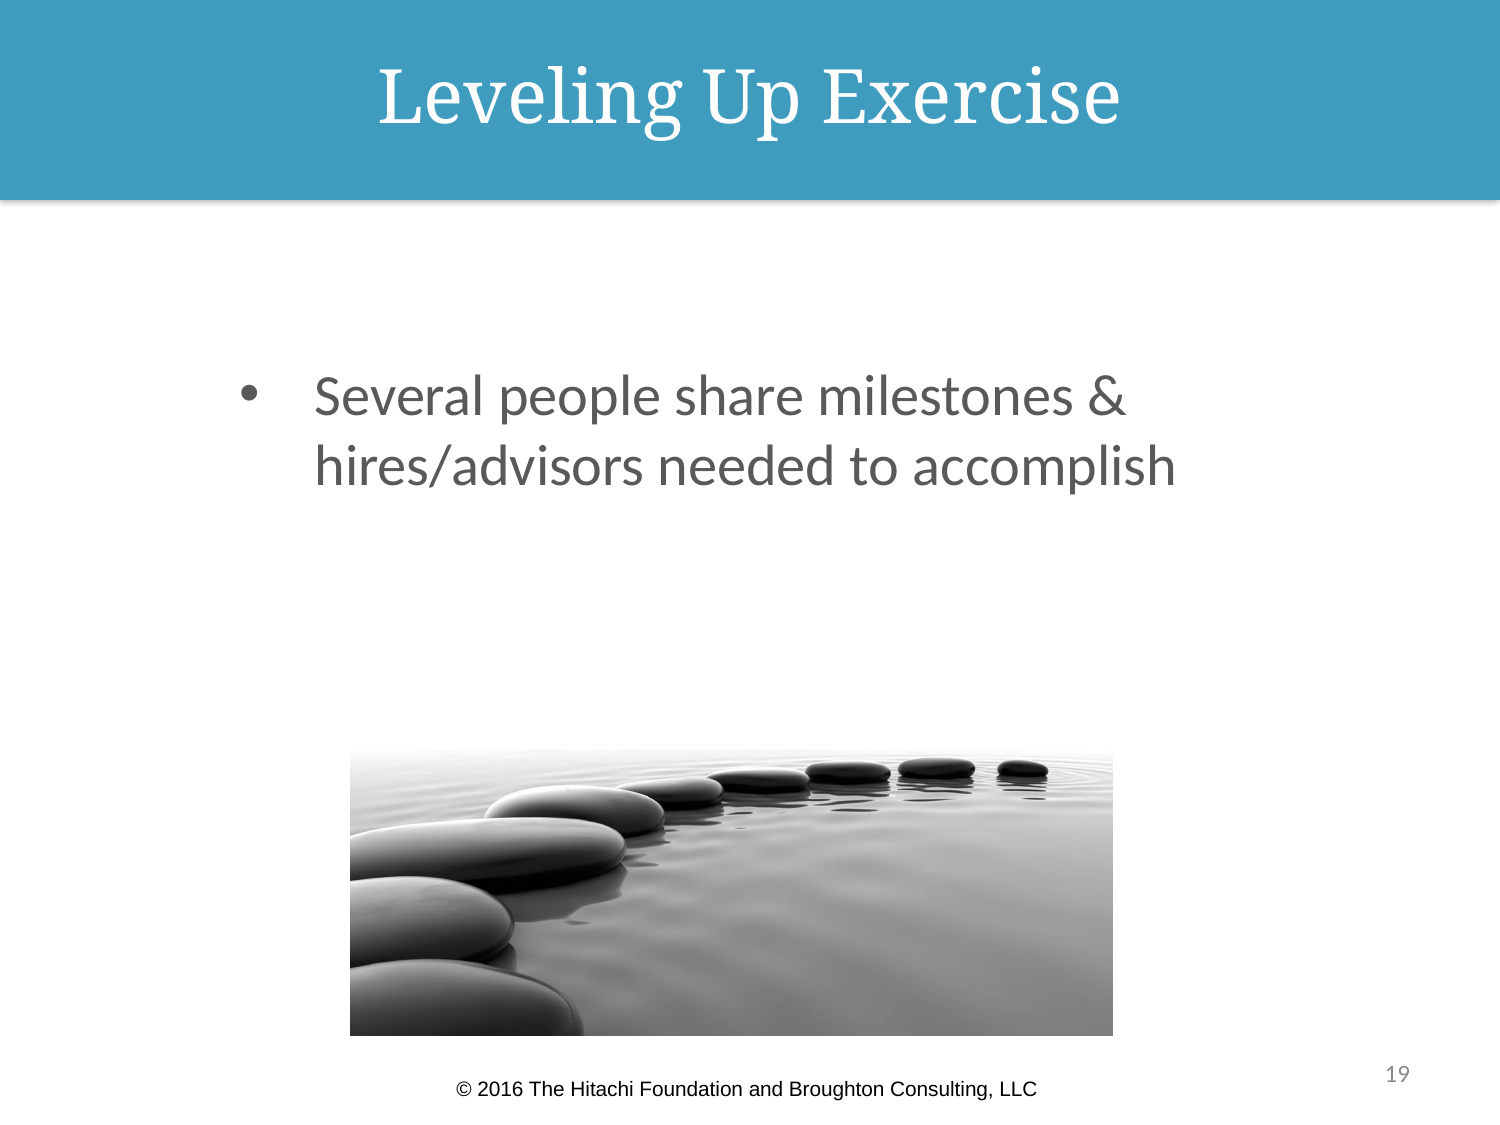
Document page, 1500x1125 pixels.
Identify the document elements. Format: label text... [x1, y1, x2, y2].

text_box Several people share milestones & hires/advisors needed to accomplish [225, 349, 1313, 505]
picture [349, 749, 1113, 1036]
footer © 2016 The Hitachi Foundation and Broughton Consulting, LLC [399, 1067, 1100, 1100]
title Leveling Up Exercise [112, 24, 1388, 163]
slide_number 19 [1074, 1042, 1425, 1103]
